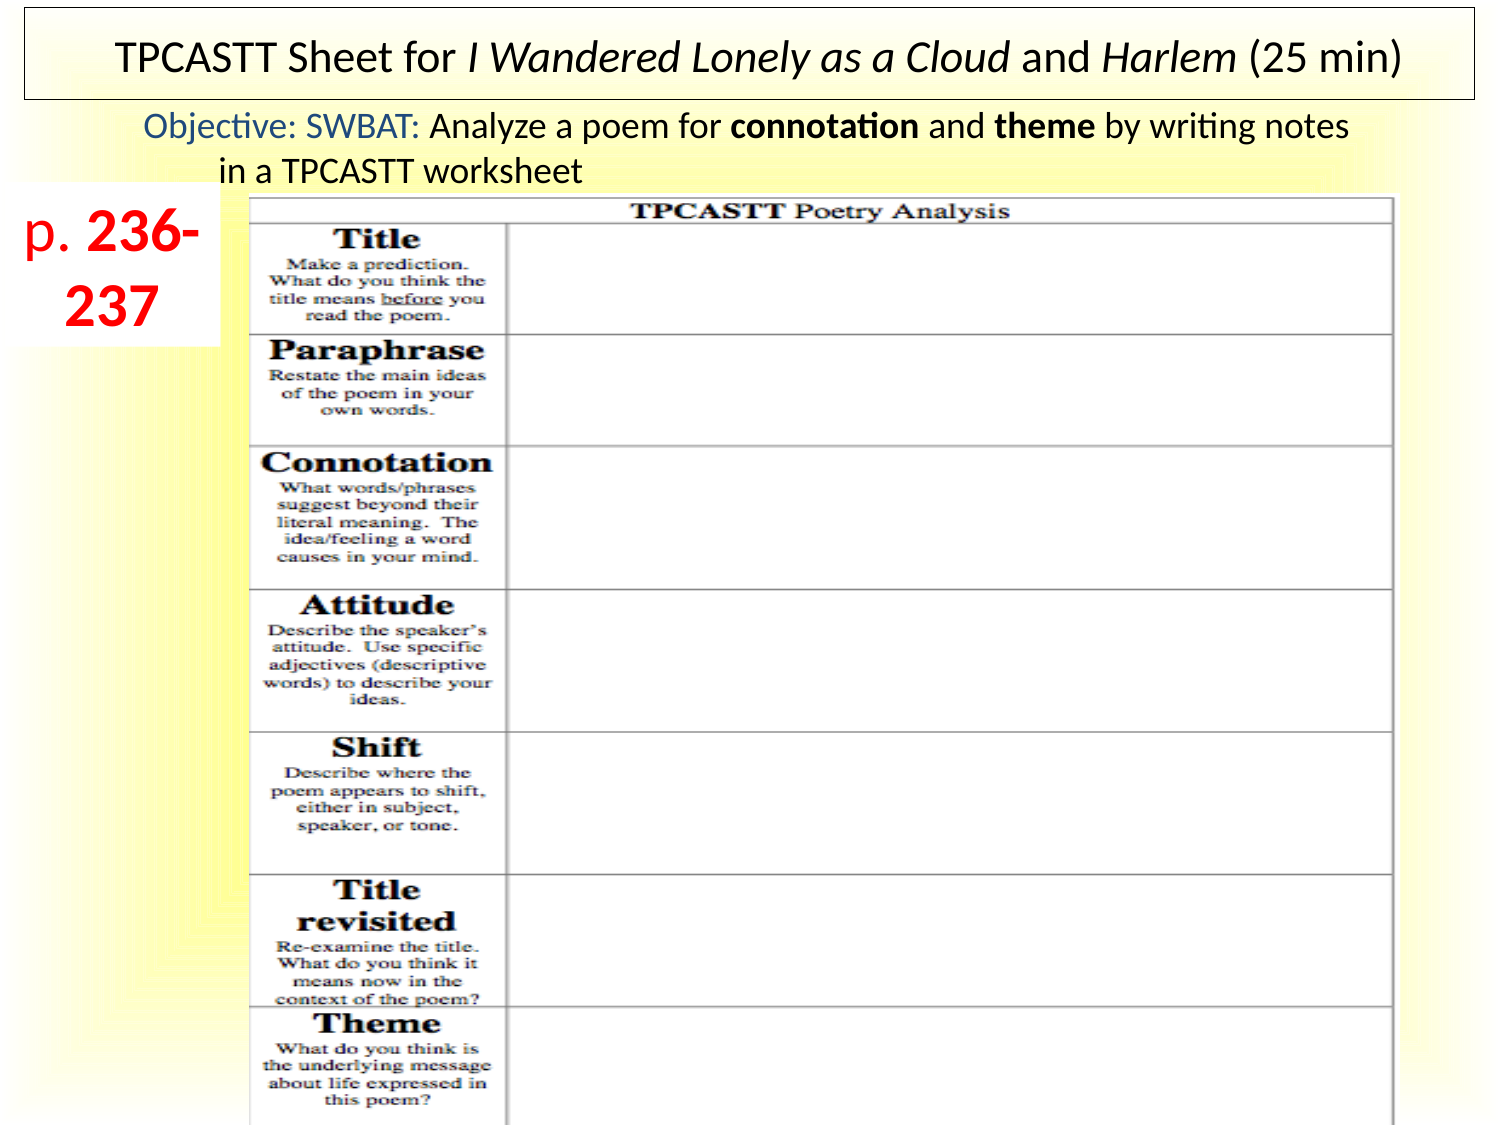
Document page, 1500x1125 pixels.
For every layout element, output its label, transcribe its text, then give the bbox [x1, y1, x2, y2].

picture [249, 193, 1401, 1125]
text_box Objective: SWBAT: Analyze a poem for connotation and theme by writing notes in a TPCASTT worksheet [24, 93, 1367, 199]
title TPCASTT Sheet for I Wandered Lonely as a Cloud and Harlem (25 min) [24, 7, 1475, 100]
text_box p. 236- 237 [4, 182, 221, 347]
